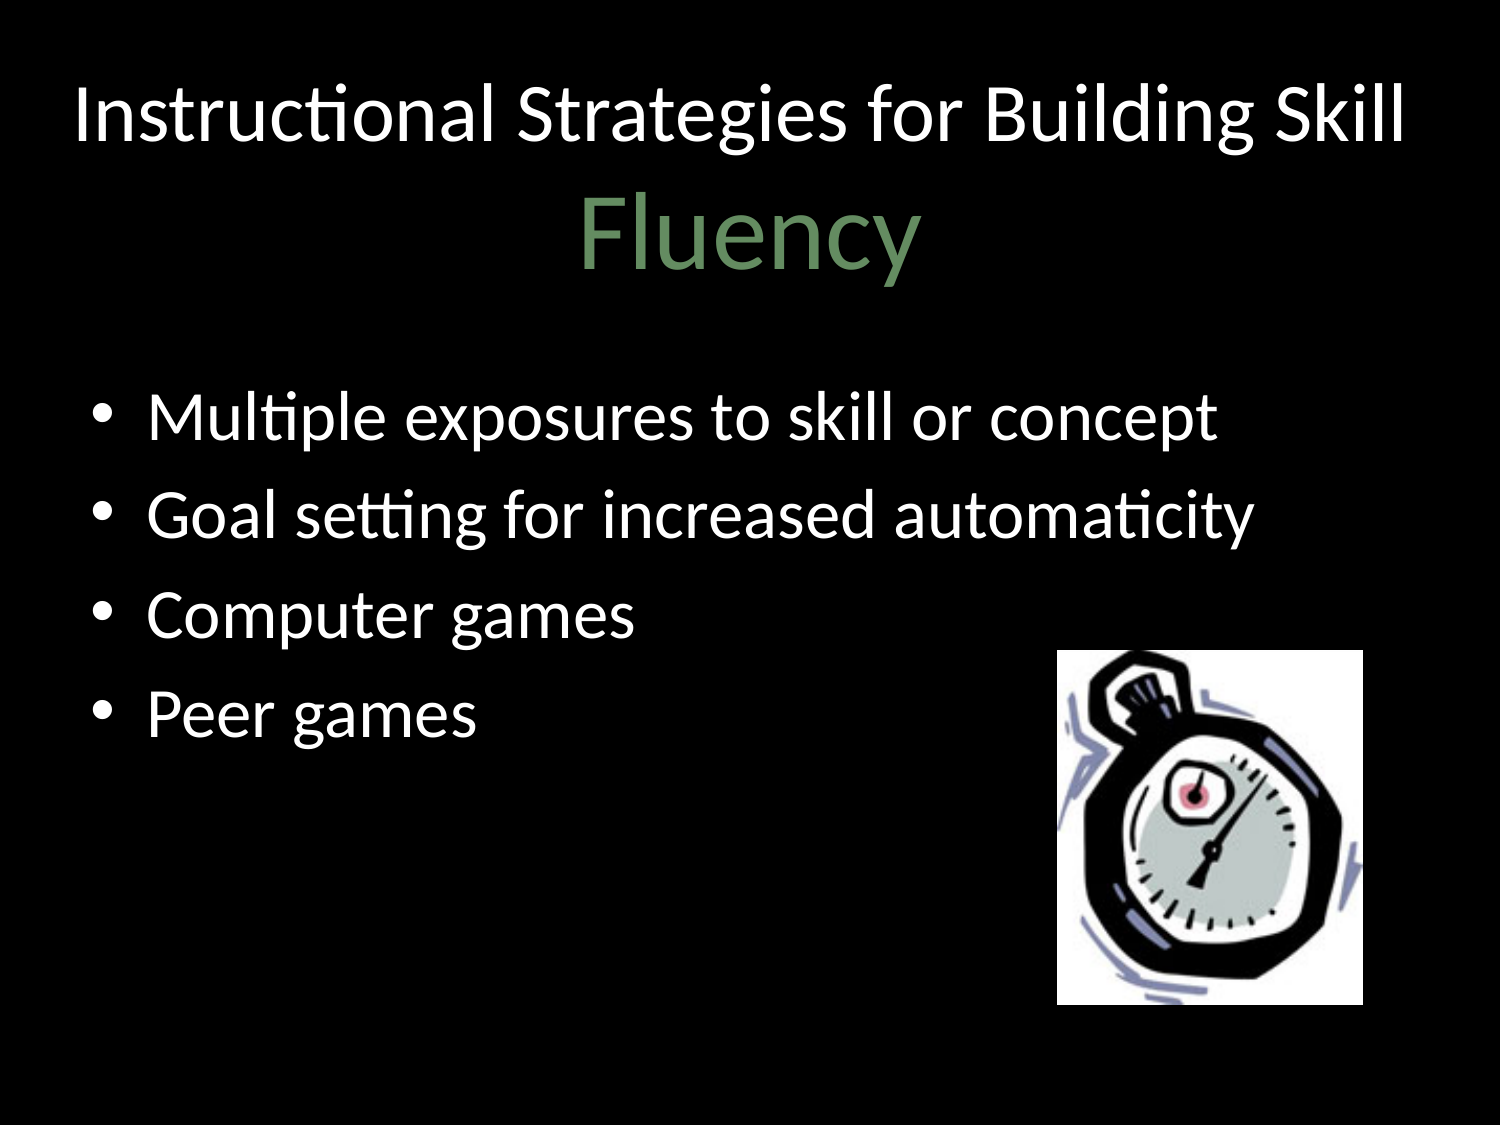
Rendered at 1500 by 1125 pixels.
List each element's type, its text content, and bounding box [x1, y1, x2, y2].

list Multiple exposures to skill or concept Goal setting for increased automaticity Computer games Peer games [75, 262, 1425, 1005]
picture [1057, 650, 1363, 1006]
title Instructional Strategies for Building Skill Fluency [35, 45, 1466, 306]
